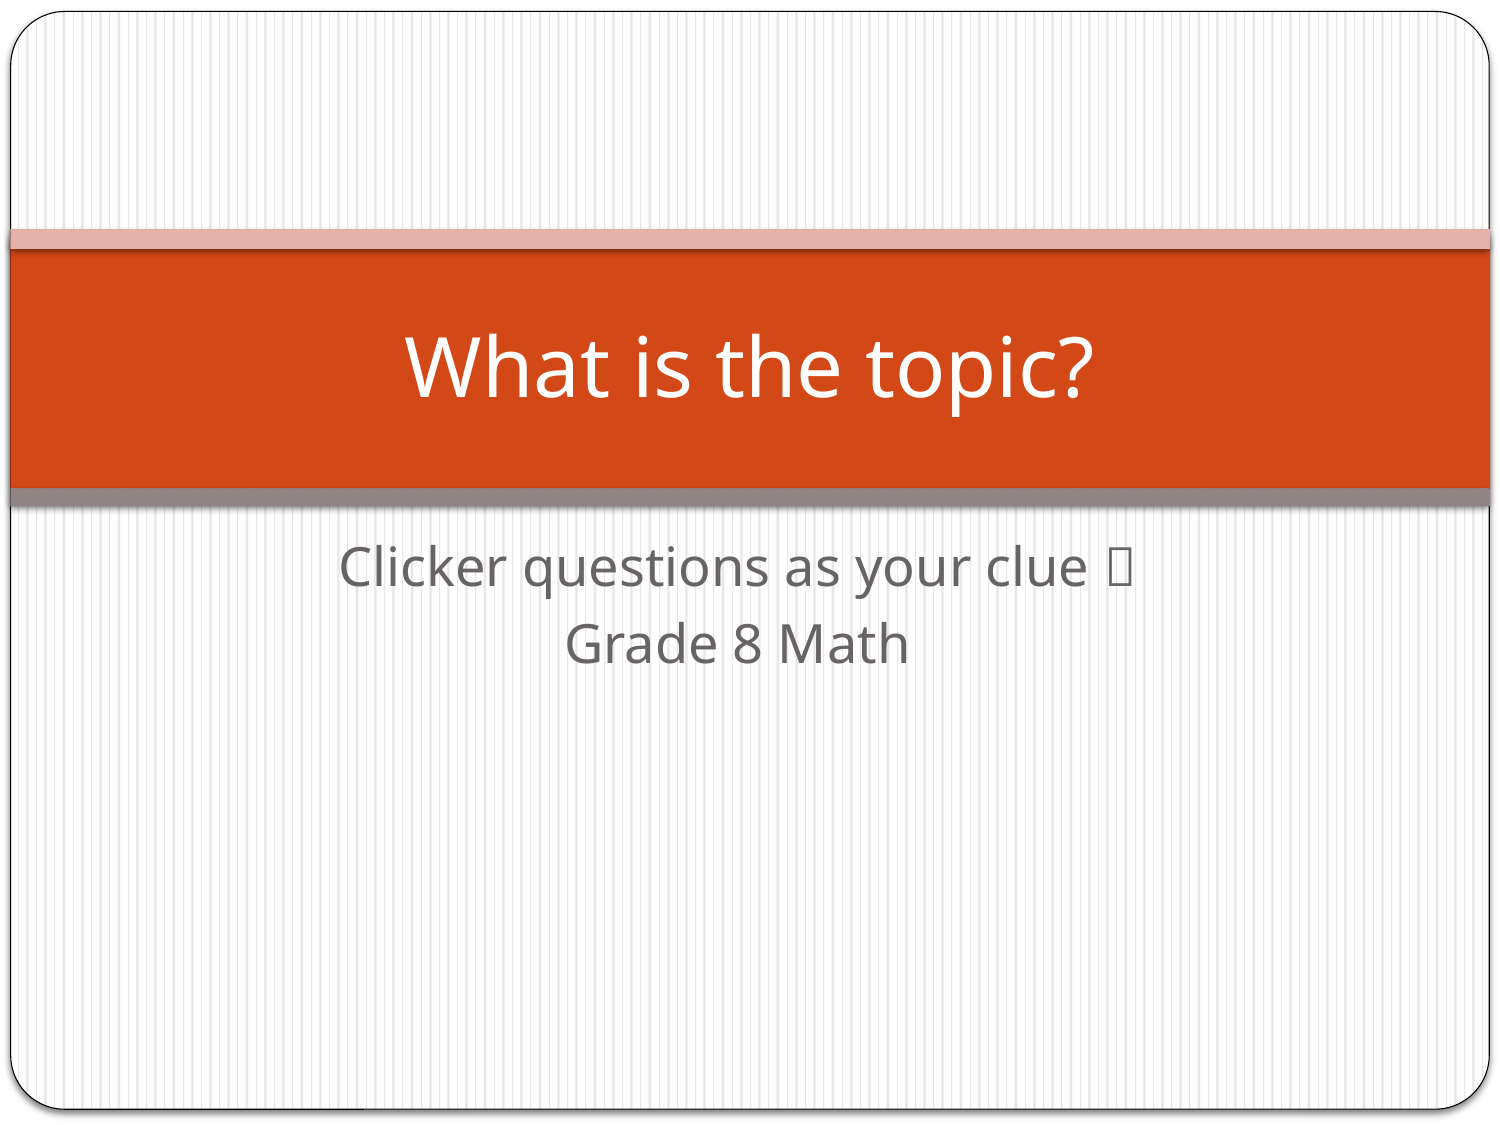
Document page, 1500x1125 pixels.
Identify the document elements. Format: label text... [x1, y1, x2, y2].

title What is the topic? [75, 247, 1425, 489]
subtitle Clicker questions as your clue  Grade 8 Math [212, 525, 1263, 788]
